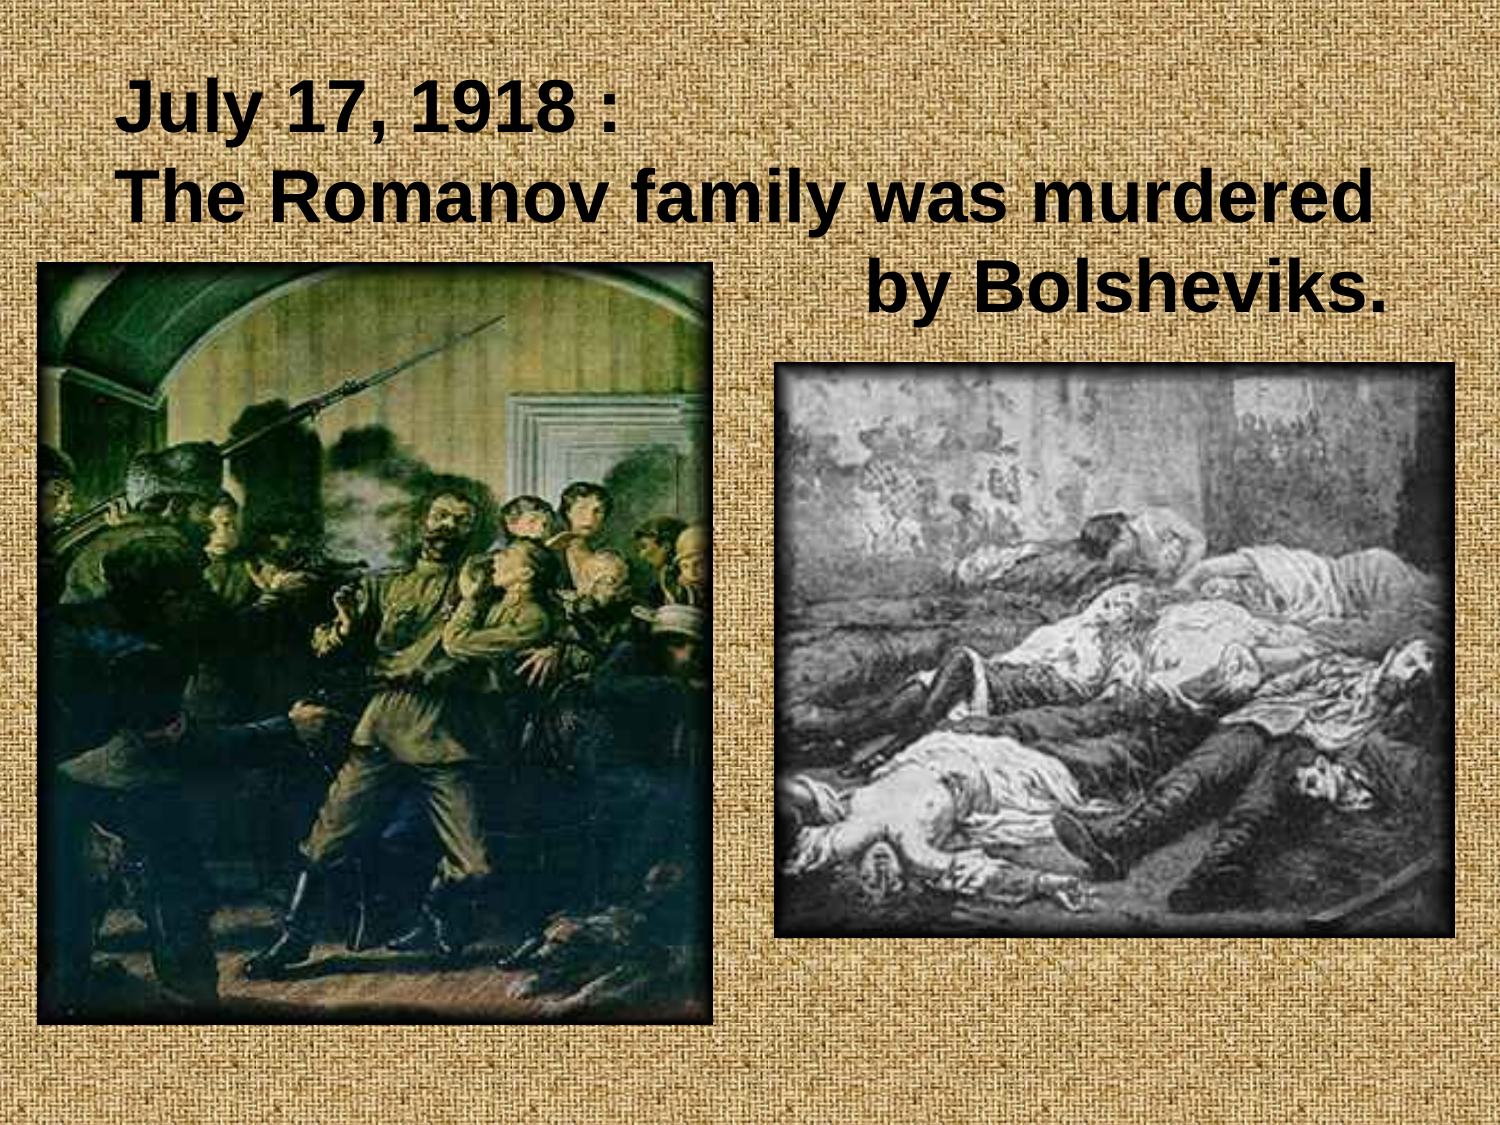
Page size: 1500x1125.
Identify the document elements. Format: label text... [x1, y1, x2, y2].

text_box July 17, 1918 : The Romanov family was murdered by Bolsheviks. [99, 49, 1438, 335]
picture [0, 0, 1500, 1125]
